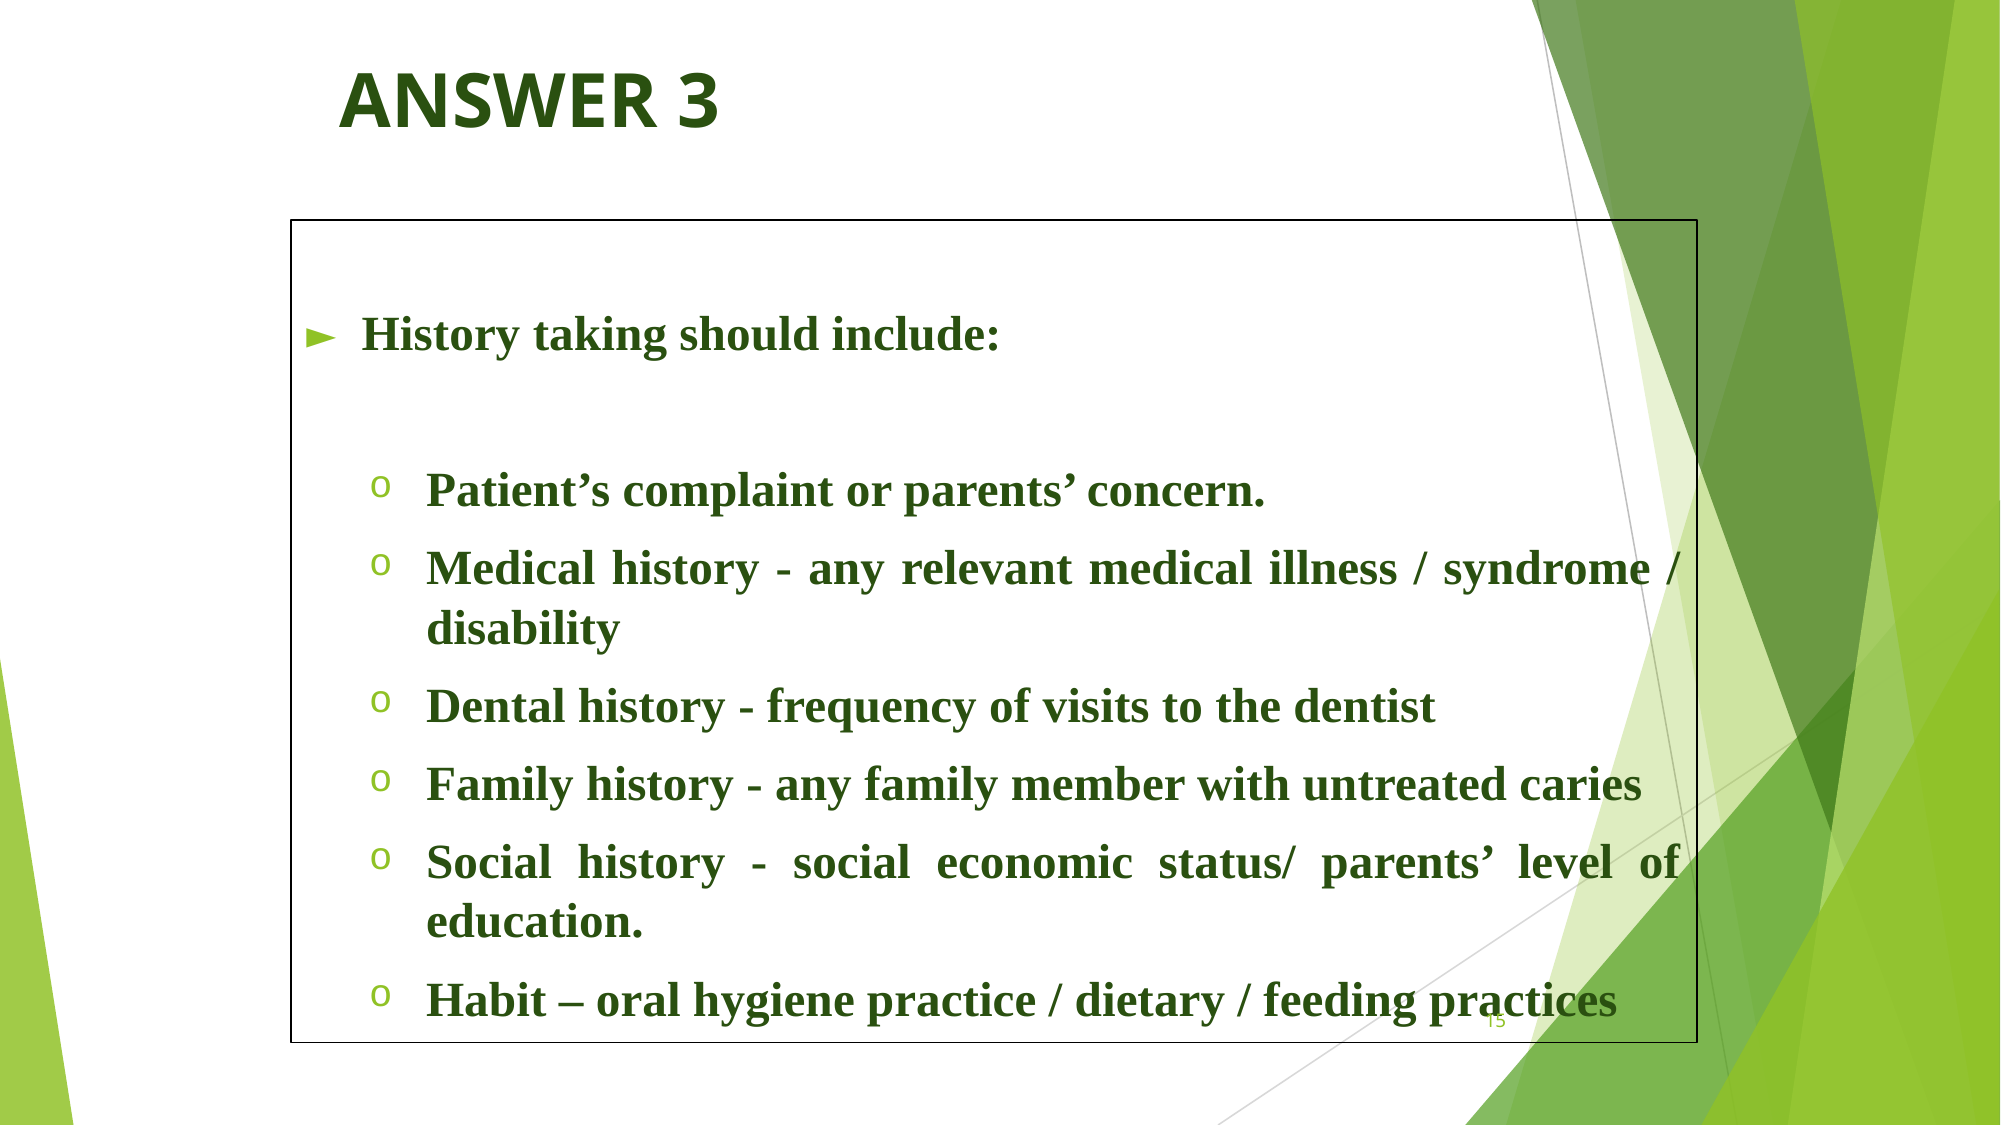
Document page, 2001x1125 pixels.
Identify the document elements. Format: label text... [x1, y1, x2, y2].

list History taking should include: Patient’s complaint or parents’ concern. Medical history - any relevant medical illness / syndrome / disability Dental history - frequency of visits to the dentist Family history - any family member with untreated caries Social history - social economic status/ parents’ level of education. Habit – oral hygiene practice / dietary / feeding practices [291, 219, 1697, 1043]
title ANSWER 3 [324, 45, 1675, 185]
slide_number 15 [1409, 991, 1522, 1051]
